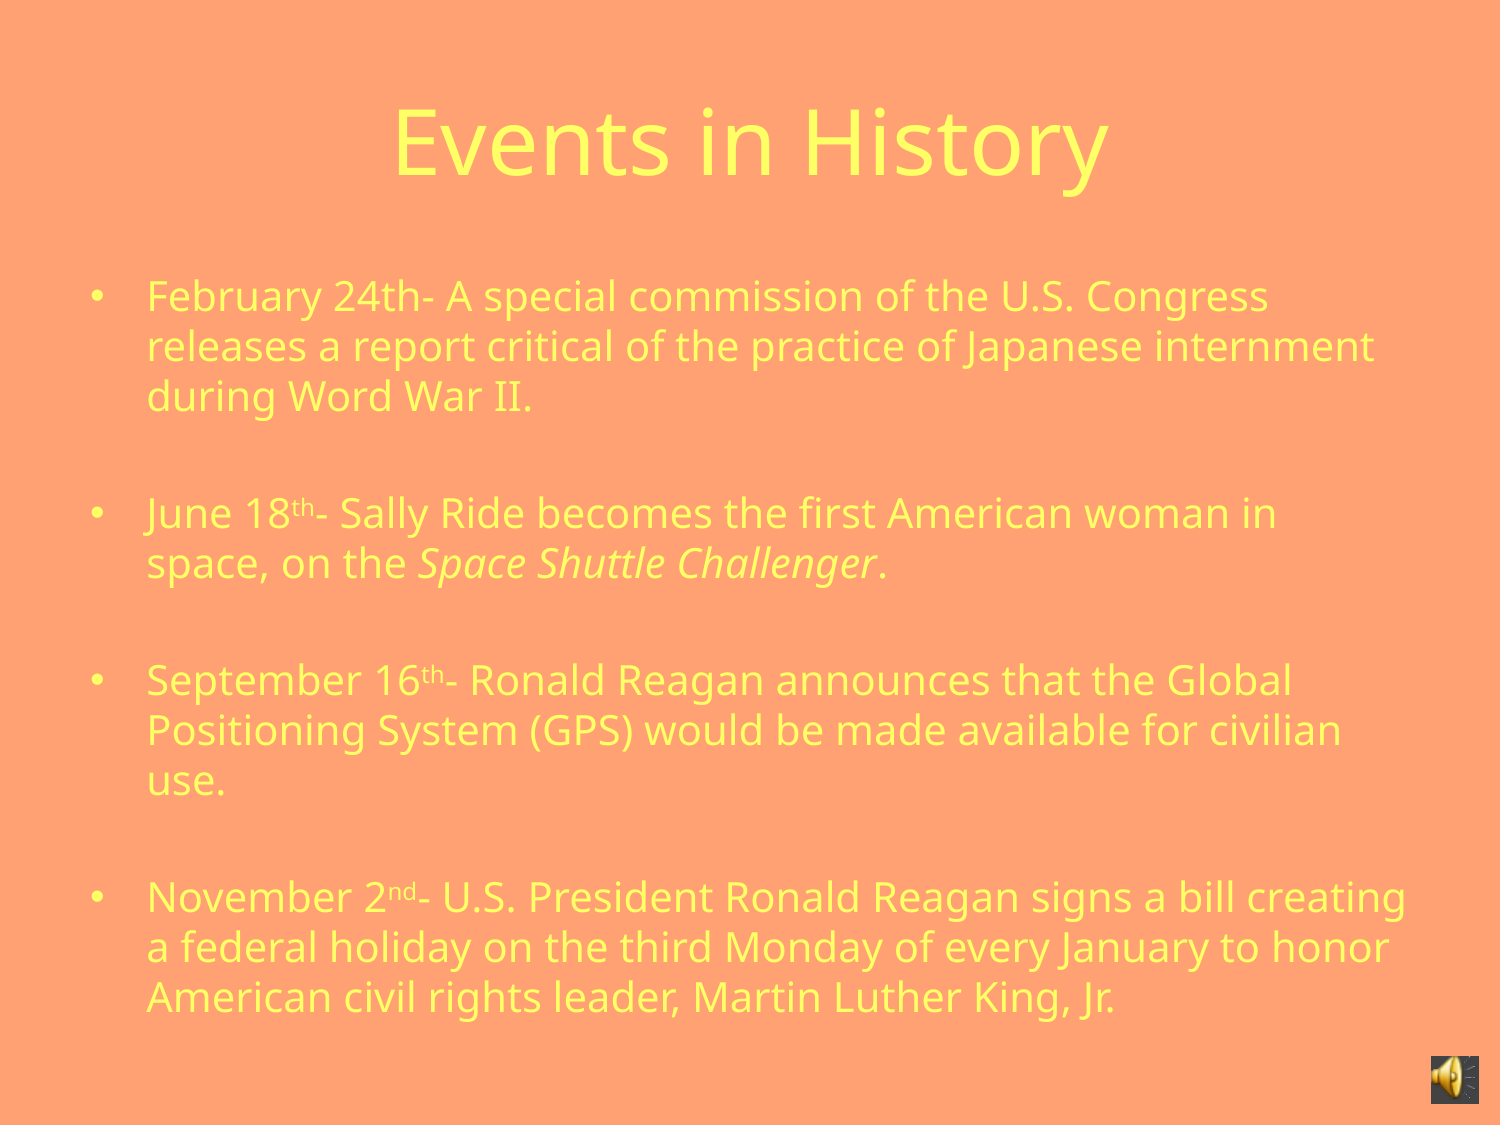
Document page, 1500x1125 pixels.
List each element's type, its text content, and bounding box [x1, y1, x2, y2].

title Events in History [75, 45, 1425, 233]
picture [1429, 1054, 1481, 1106]
list February 24th- A special commission of the U.S. Congress releases a report critical of the practice of Japanese internment during Word War II. June 18th- Sally Ride becomes the first American woman in space, on the Space Shuttle Challenger. September 16th- Ronald Reagan announces that the Global Positioning System (GPS) would be made available for civilian use. November 2nd- U.S. President Ronald Reagan signs a bill creating a federal holiday on the third Monday of every January to honor American civil rights leader, Martin Luther King, Jr. [75, 262, 1425, 1050]
